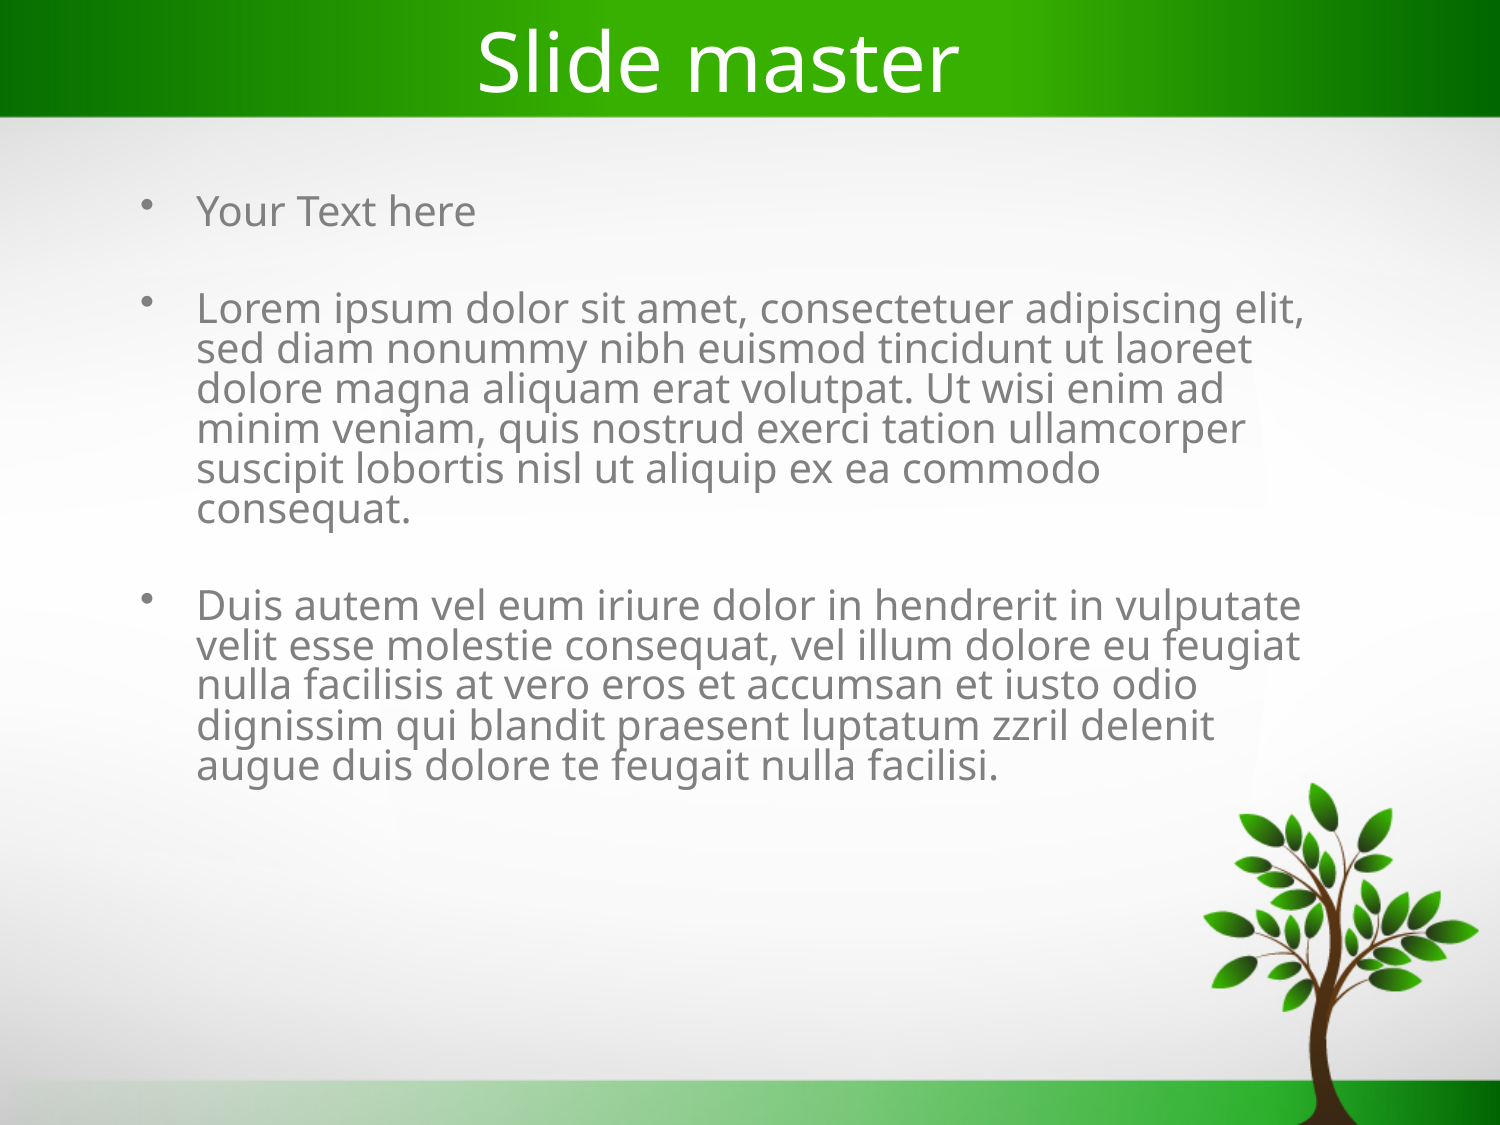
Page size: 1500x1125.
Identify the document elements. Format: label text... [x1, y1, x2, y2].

list Your Text here Lorem ipsum dolor sit amet, consectetuer adipiscing elit, sed diam nonummy nibh euismod tincidunt ut laoreet dolore magna aliquam erat volutpat. Ut wisi enim ad minim veniam, quis nostrud exerci tation ullamcorper suscipit lobortis nisl ut aliquip ex ea commodo consequat. Duis autem vel eum iriure dolor in hendrerit in vulputate velit esse molestie consequat, vel illum dolore eu feugiat nulla facilisis at vero eros et accumsan et iusto odio dignissim qui blandit praesent luptatum zzril delenit augue duis dolore te feugait nulla facilisi. [125, 187, 1325, 875]
title Slide master [162, 0, 1275, 118]
picture [0, 0, 1500, 1125]
